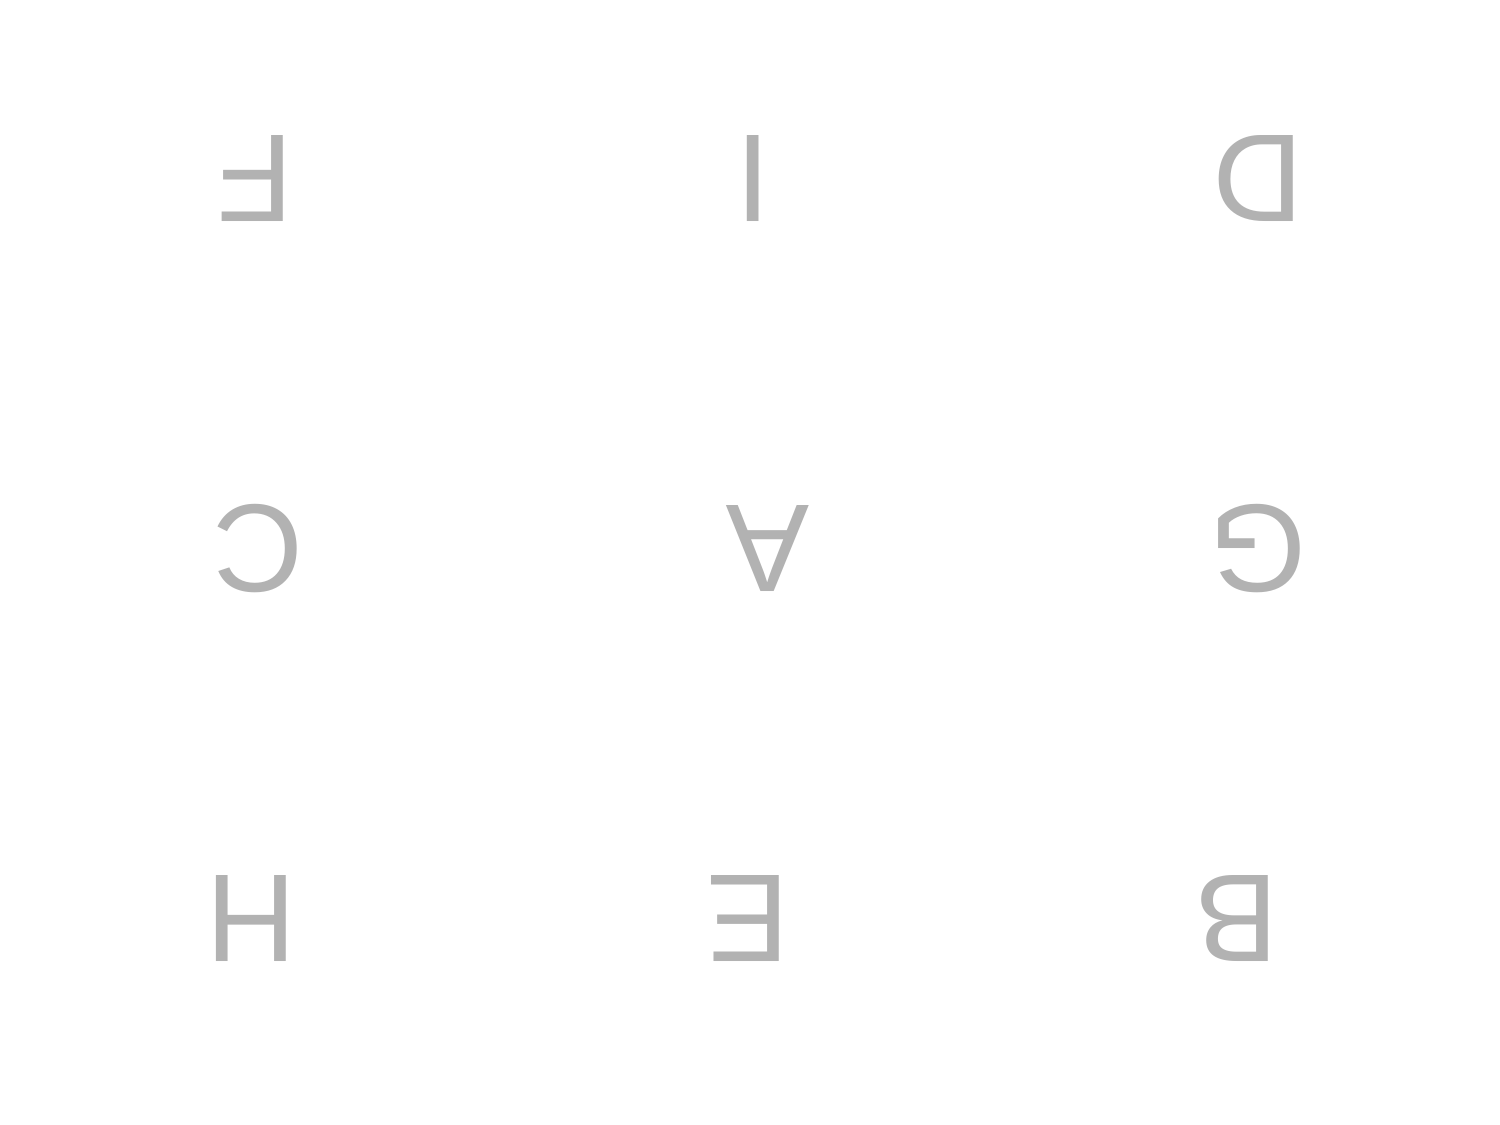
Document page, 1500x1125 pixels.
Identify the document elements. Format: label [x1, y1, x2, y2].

text_box [3, 5, 1495, 1119]
